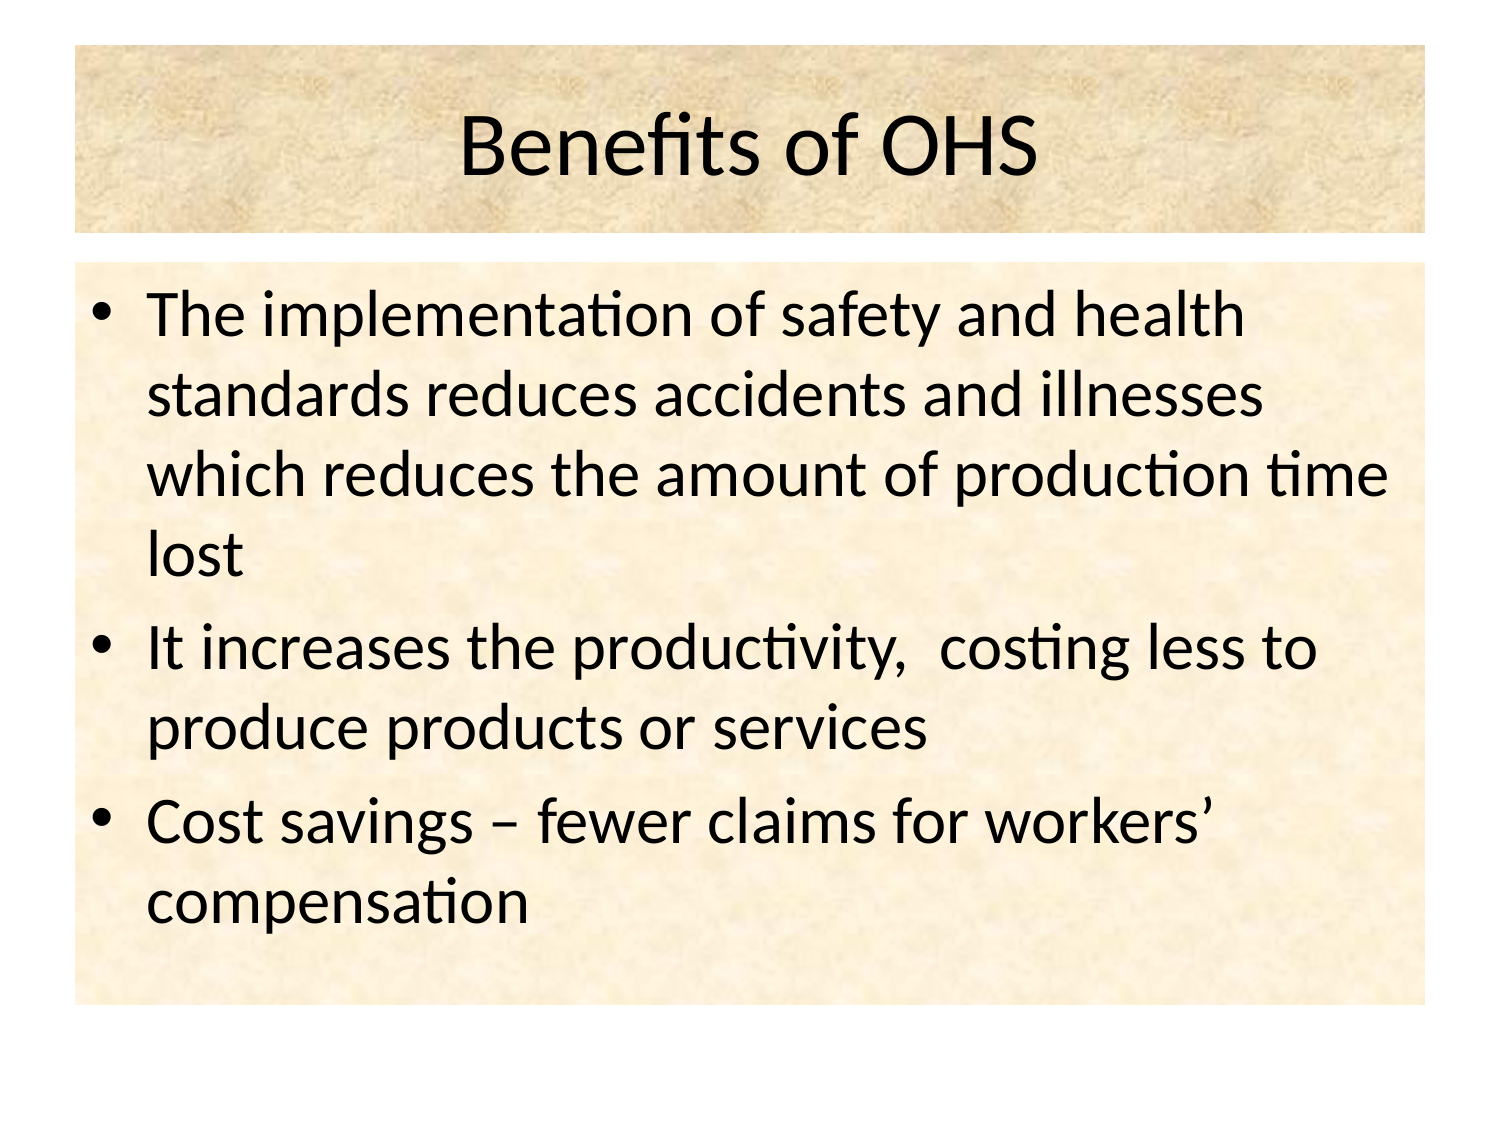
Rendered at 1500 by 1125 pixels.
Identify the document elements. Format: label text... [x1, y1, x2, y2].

list The implementation of safety and health standards reduces accidents and illnesses which reduces the amount of production time lost It increases the productivity, costing less to produce products or services Cost savings – fewer claims for workers’ compensation [75, 262, 1425, 1005]
title Benefits of OHS [75, 45, 1425, 233]
